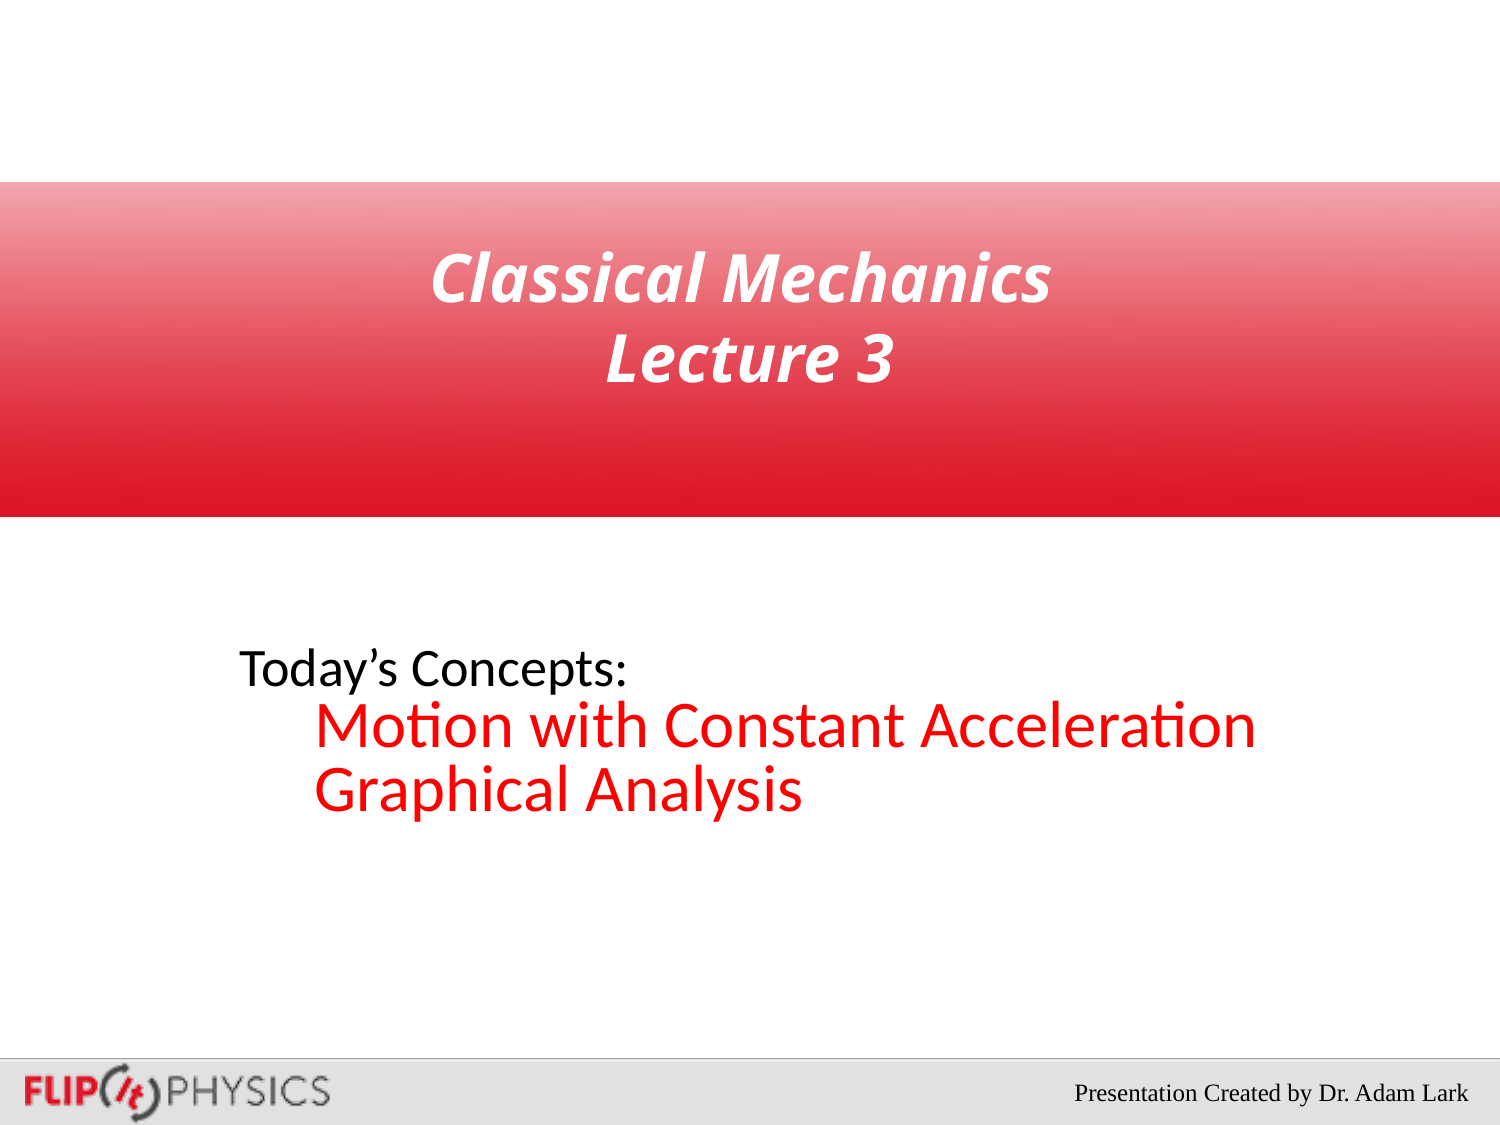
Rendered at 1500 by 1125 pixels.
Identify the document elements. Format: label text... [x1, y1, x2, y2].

title Classical Mechanics Lecture 3 [112, 228, 1388, 470]
picture [0, 182, 1500, 517]
subtitle Today’s Concepts: Motion with Constant Acceleration Graphical Analysis [225, 637, 1275, 925]
text_box Presentation Created by Dr. Adam Lark [1059, 1069, 1491, 1115]
picture [0, 1058, 1500, 1125]
